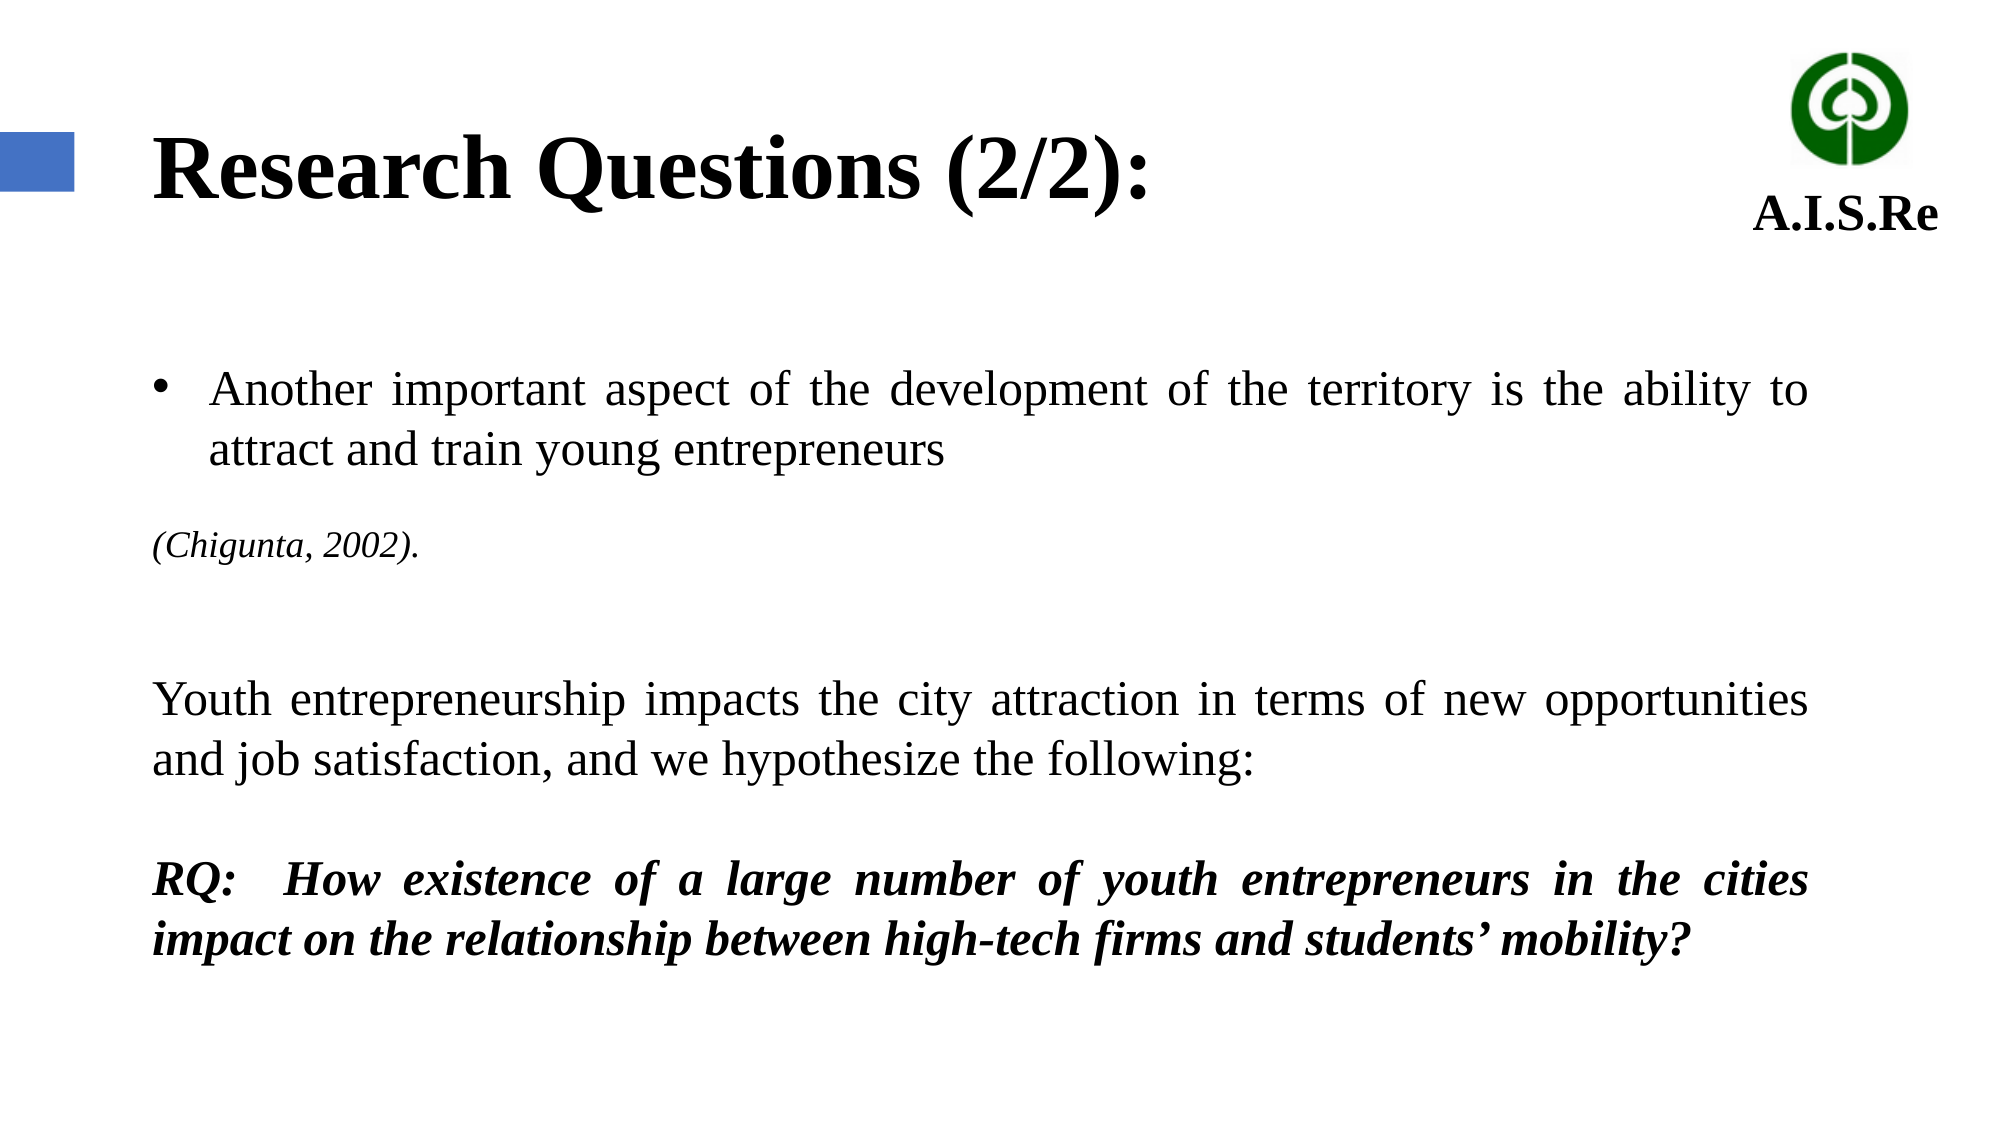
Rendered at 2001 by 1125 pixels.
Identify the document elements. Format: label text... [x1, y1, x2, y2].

picture [1789, 47, 1913, 172]
title Research Questions (2/2): [137, 59, 1863, 278]
text_box Another important aspect of the development of the territory is the ability to attract and train young entrepreneurs (Chigunta, 2002). Youth entrepreneurship impacts the city attraction in terms of new opportunities and job satisfaction, and we hypothesize the following: RQ: How existence of a large number of youth entrepreneurs in the cities impact on the relationship between high-tech firms and students’ mobility? [137, 348, 1826, 1018]
text_box A.I.S.Re [1737, 171, 1965, 249]
